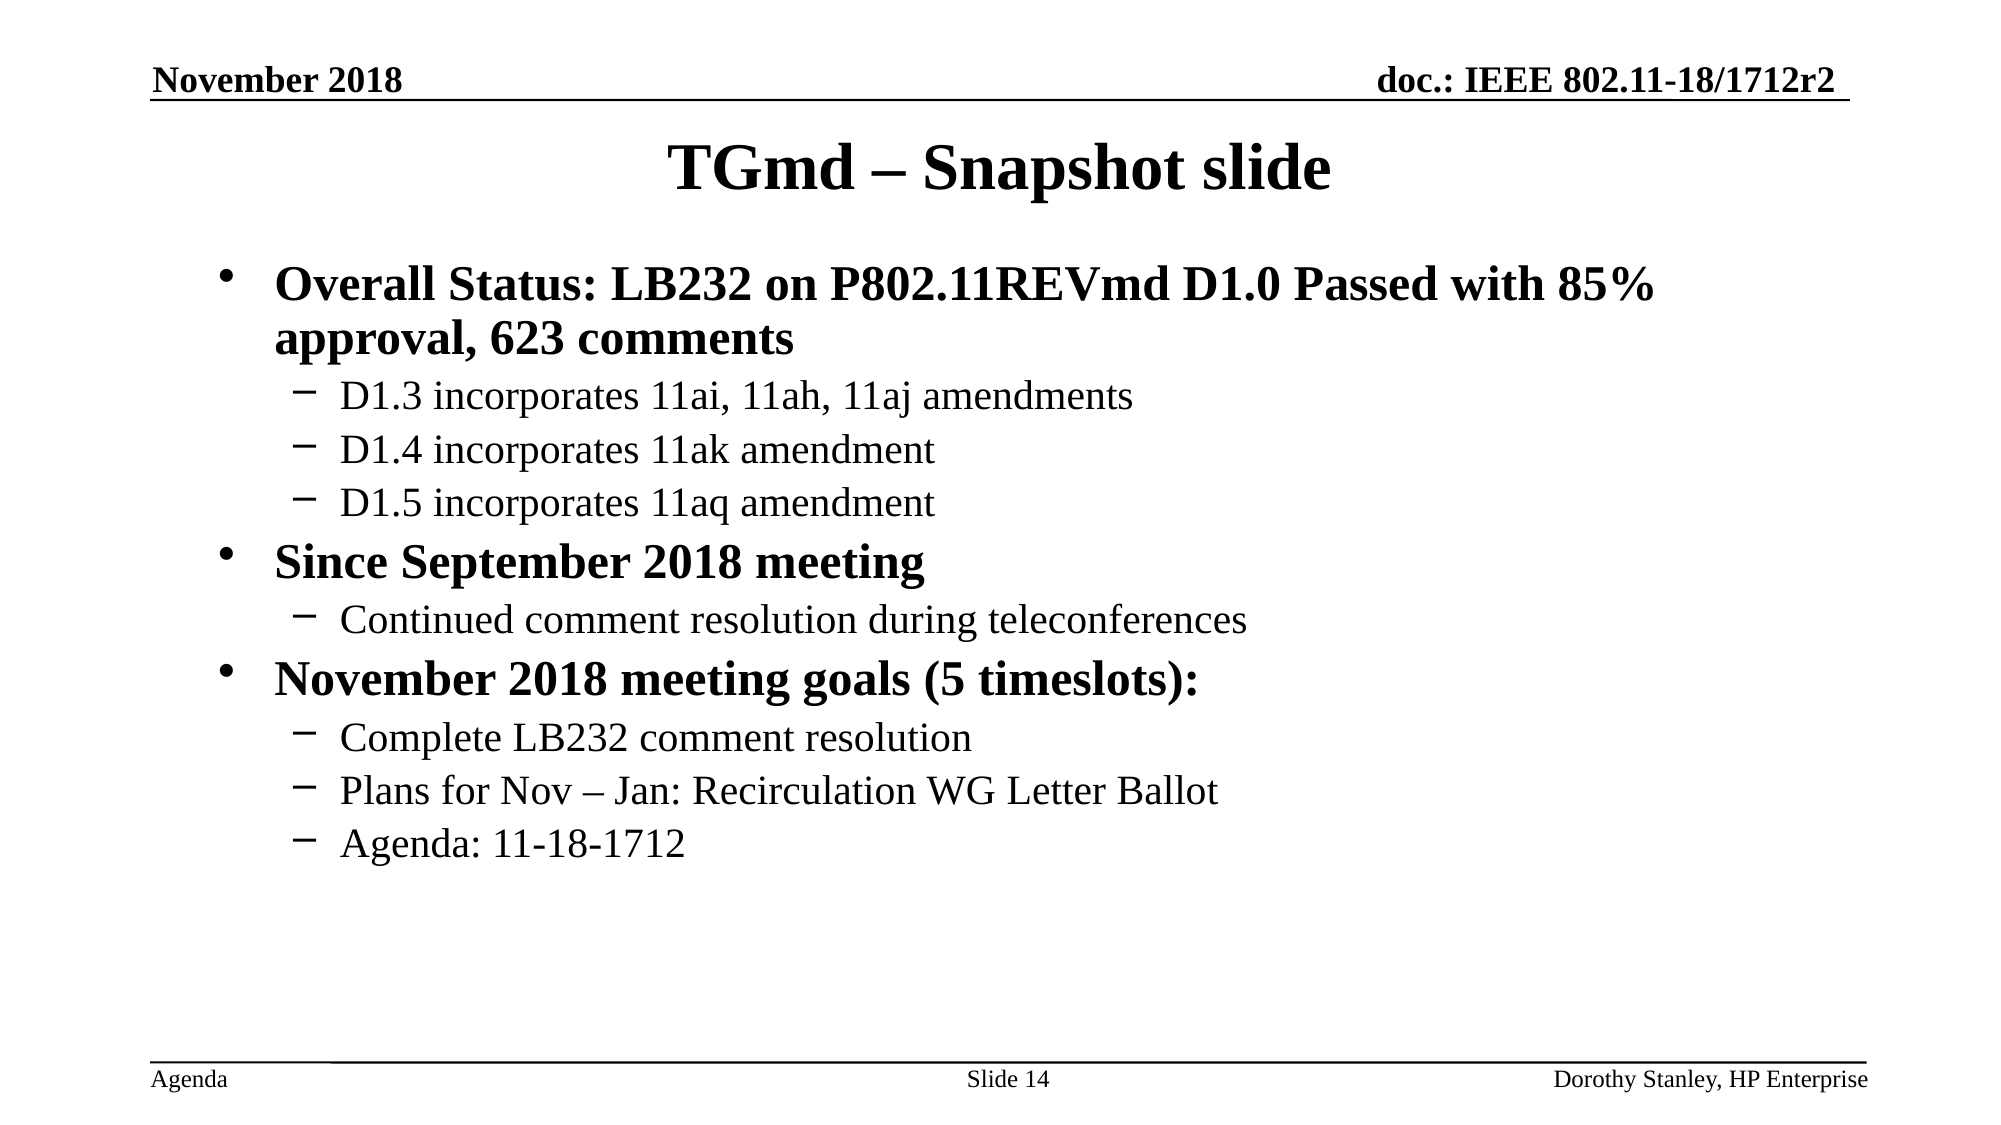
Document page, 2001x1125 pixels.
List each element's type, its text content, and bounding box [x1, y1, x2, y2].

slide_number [152, 54, 567, 100]
slide_number Slide 14 [966, 1062, 1051, 1093]
footer Dorothy Stanley, HP Enterprise [1549, 1062, 1869, 1093]
list Overall Status: LB232 on P802.11REVmd D1.0 Passed with 85% approval, 623 comments D1.3 incorporates 11ai, 11ah, 11aj amendments D1.4 incorporates 11ak amendment D1.5 incorporates 11aq amendment Since September 2018 meeting Continued comment resolution during teleconferences November 2018 meeting goals (5 timeslots): Complete LB232 comment resolution Plans for Nov – Jan: Recirculation WG Letter Ballot Agenda: 11-18-1712 [203, 249, 1700, 1000]
title TGmd – Snapshot slide [362, 75, 1638, 249]
